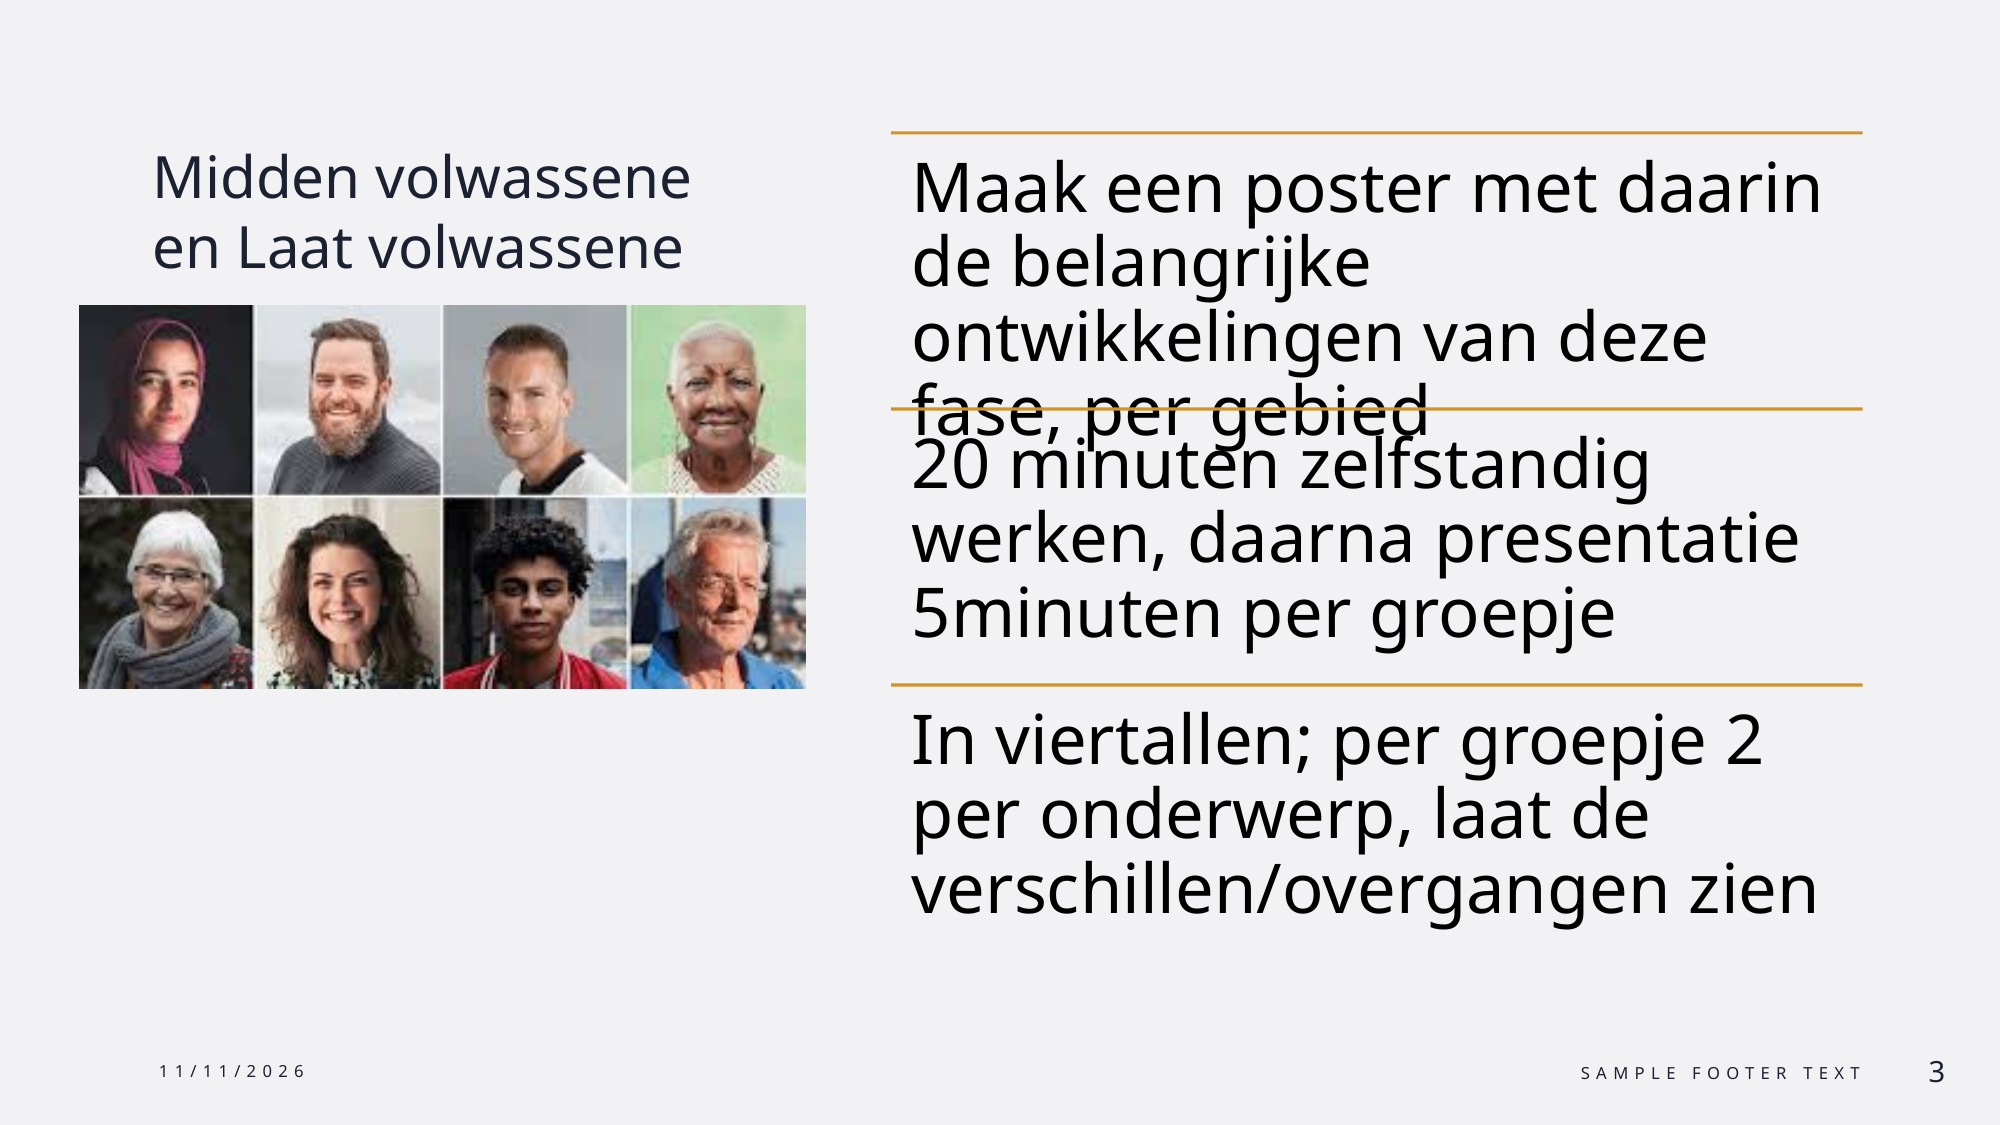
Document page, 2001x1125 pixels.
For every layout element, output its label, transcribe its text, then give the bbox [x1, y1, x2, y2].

footer Sample Footer Text [1170, 1042, 1875, 1103]
slide_number 3 [1875, 1042, 1961, 1103]
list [890, 131, 1864, 962]
picture [78, 304, 807, 689]
title Midden volwassene en Laat volwassene [137, 132, 735, 304]
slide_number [143, 1042, 594, 1103]
